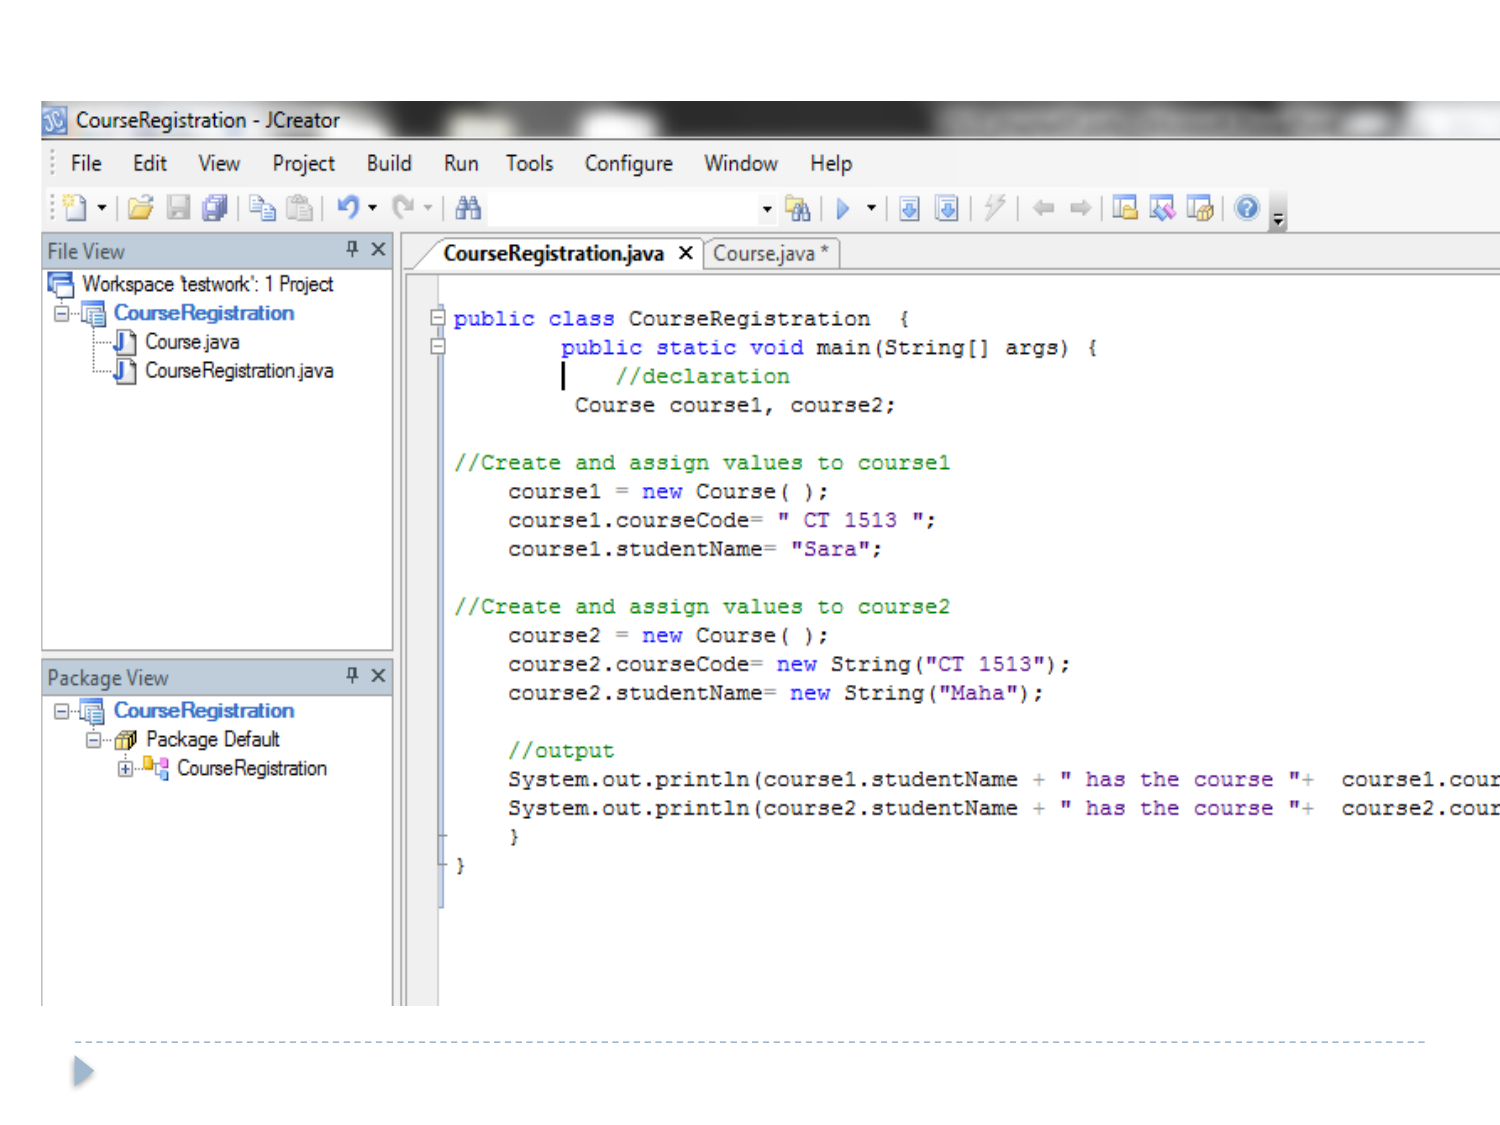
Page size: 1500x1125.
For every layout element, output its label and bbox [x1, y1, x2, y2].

picture [40, 101, 1500, 1007]
